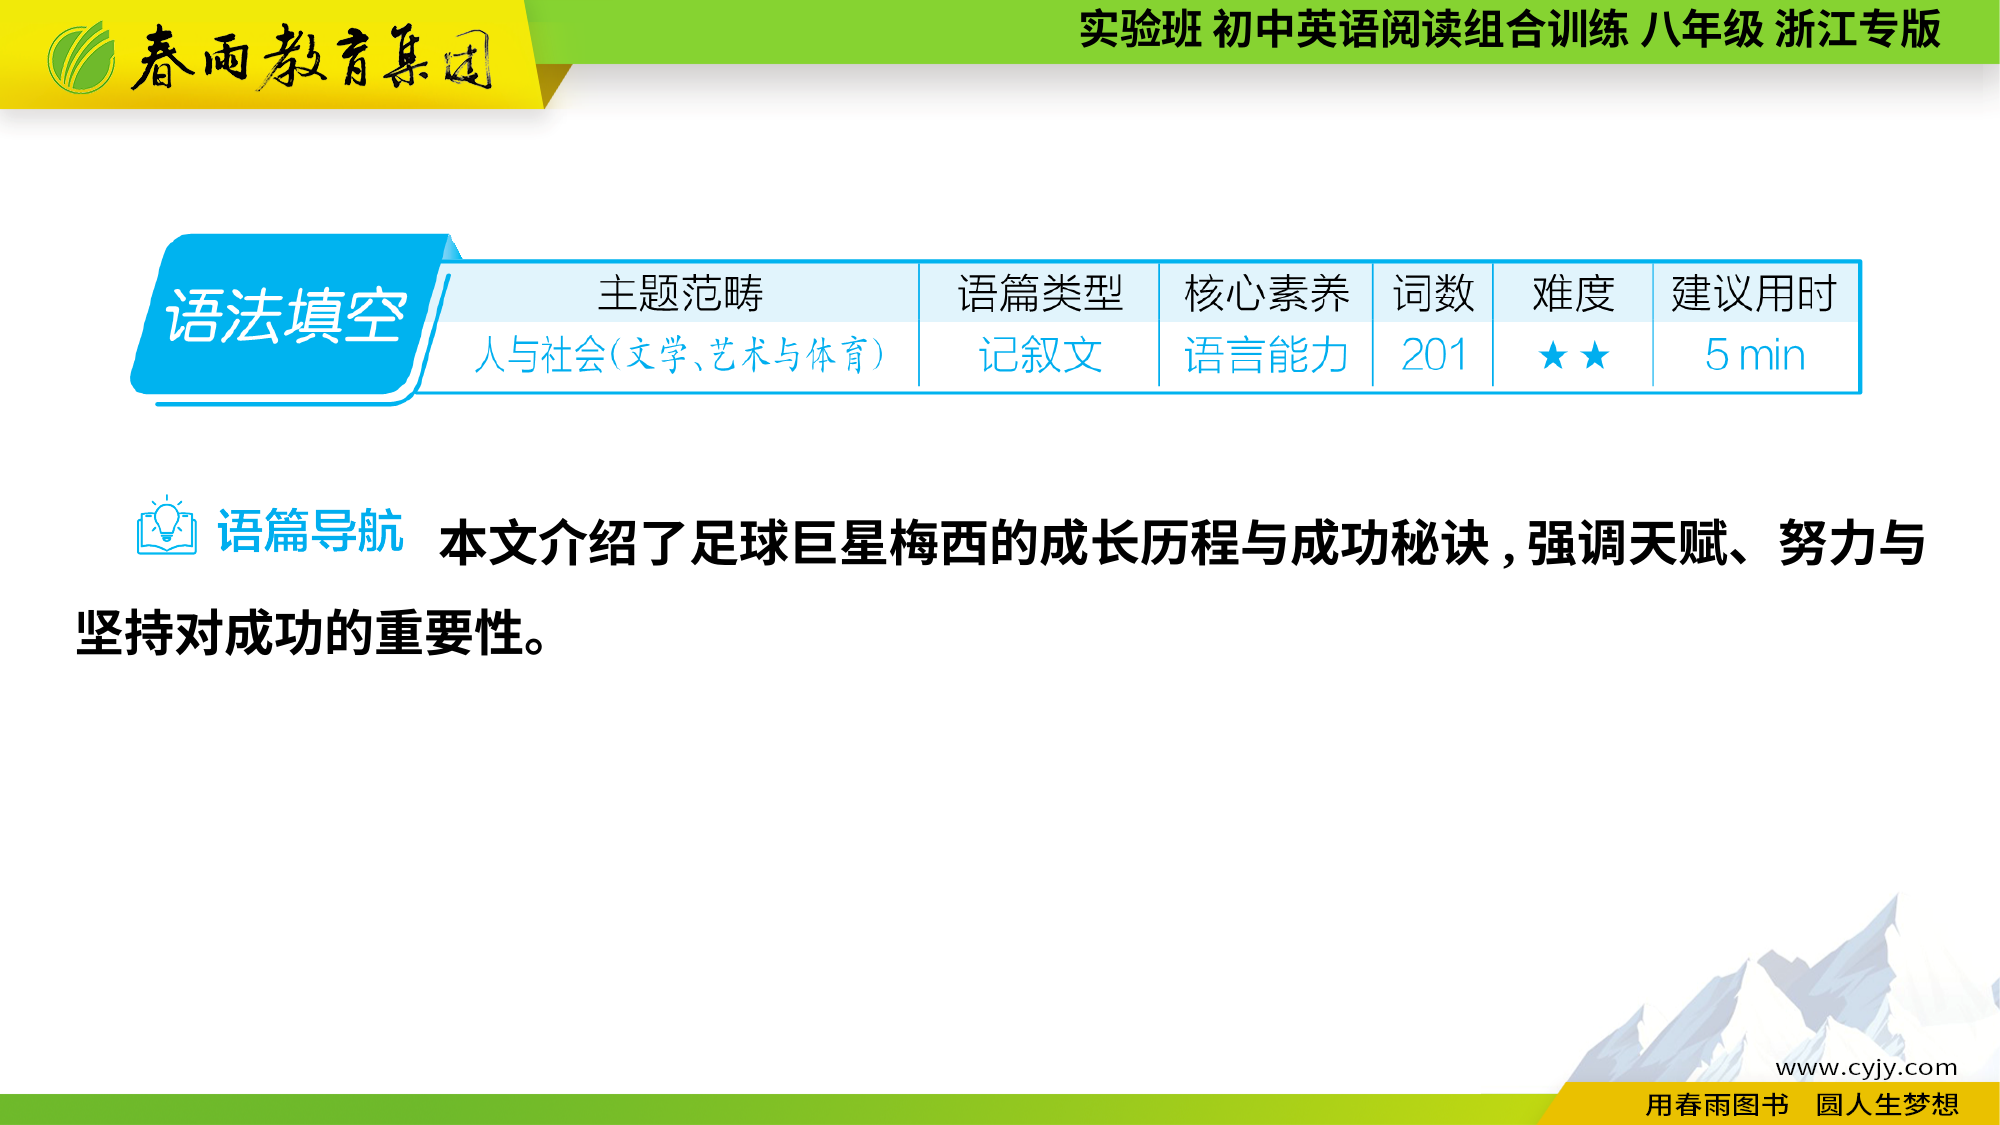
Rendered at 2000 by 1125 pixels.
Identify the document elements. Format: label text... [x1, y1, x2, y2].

list 本文介绍了足球巨星梅西的成长历程与成功秘诀,强调天赋、努力与坚持对成功的重要性。 [59, 473, 1944, 659]
picture [0, 0, 2000, 1125]
